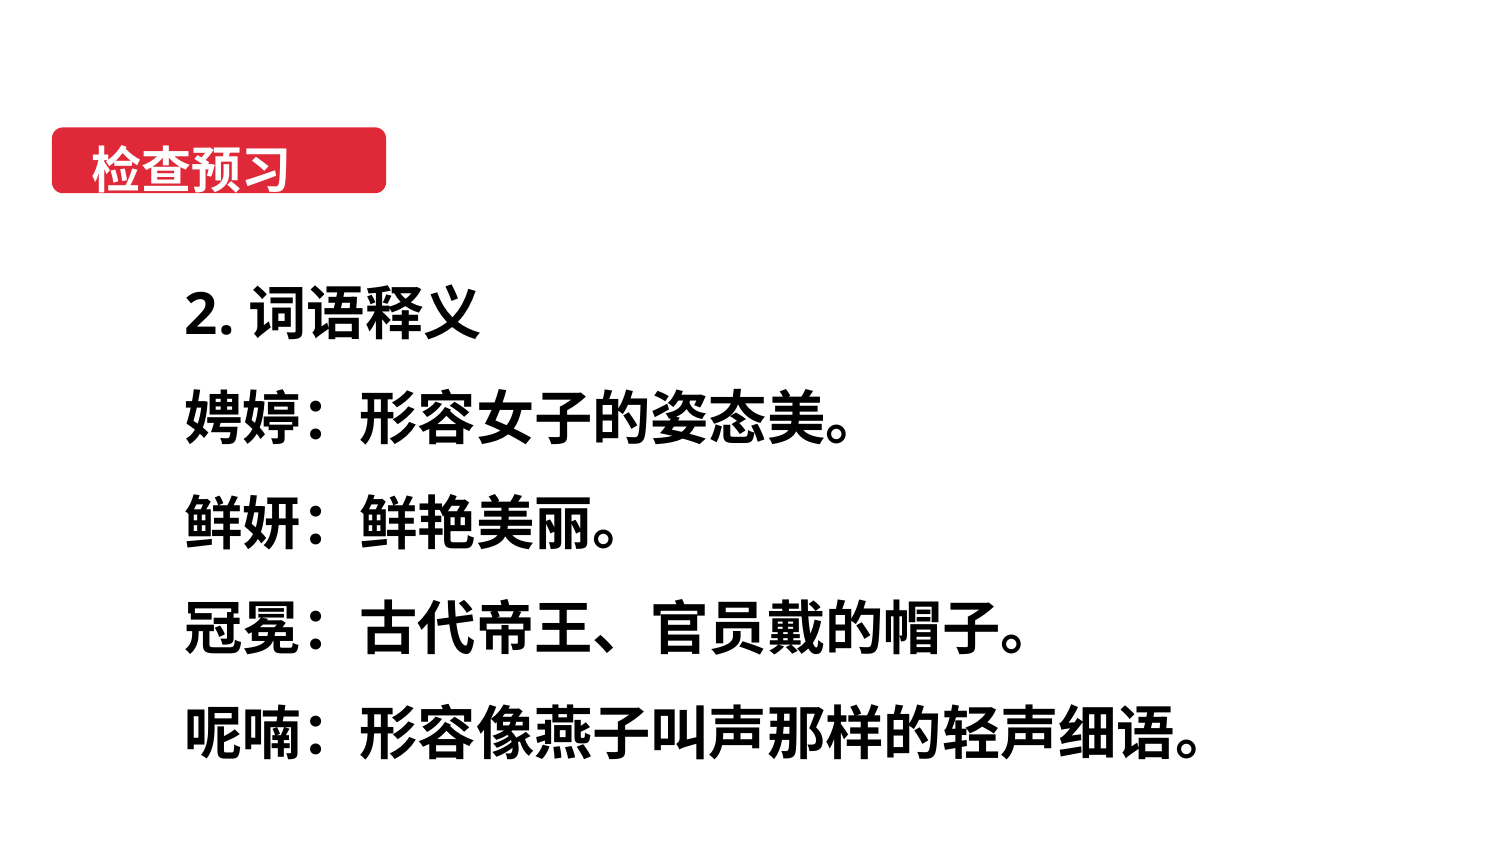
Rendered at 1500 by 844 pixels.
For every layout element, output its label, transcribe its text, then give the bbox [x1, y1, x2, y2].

text_box 2.词语释义 娉婷：形容女子的姿态美。 鲜妍：鲜艳美丽。 冠冕：古代帝王、官员戴的帽子。 呢喃：形容像燕子叫声那样的轻声细语。 [51, 233, 1423, 774]
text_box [51, 127, 387, 206]
